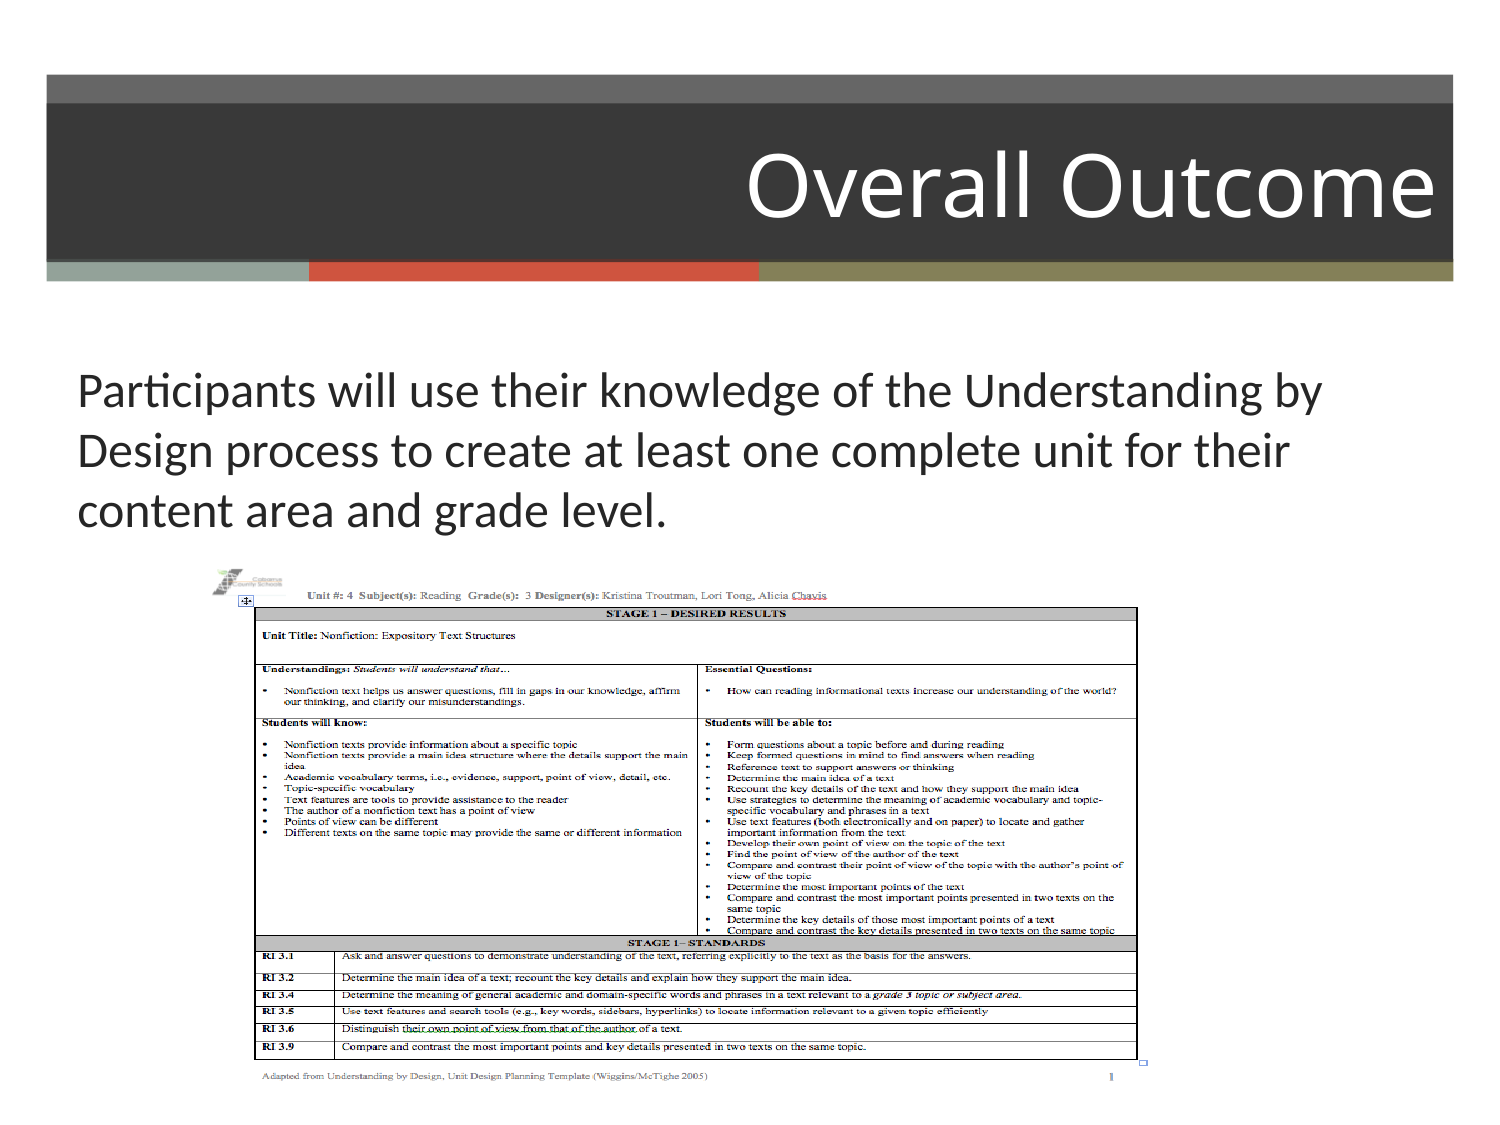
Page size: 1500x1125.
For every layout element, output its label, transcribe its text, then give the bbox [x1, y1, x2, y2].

list Participants will use their knowledge of the Understanding by Design process to create at least one complete unit for their content area and grade level. [62, 350, 1454, 1005]
picture [199, 561, 1163, 1081]
title Overall Outcome [46, 103, 1454, 263]
